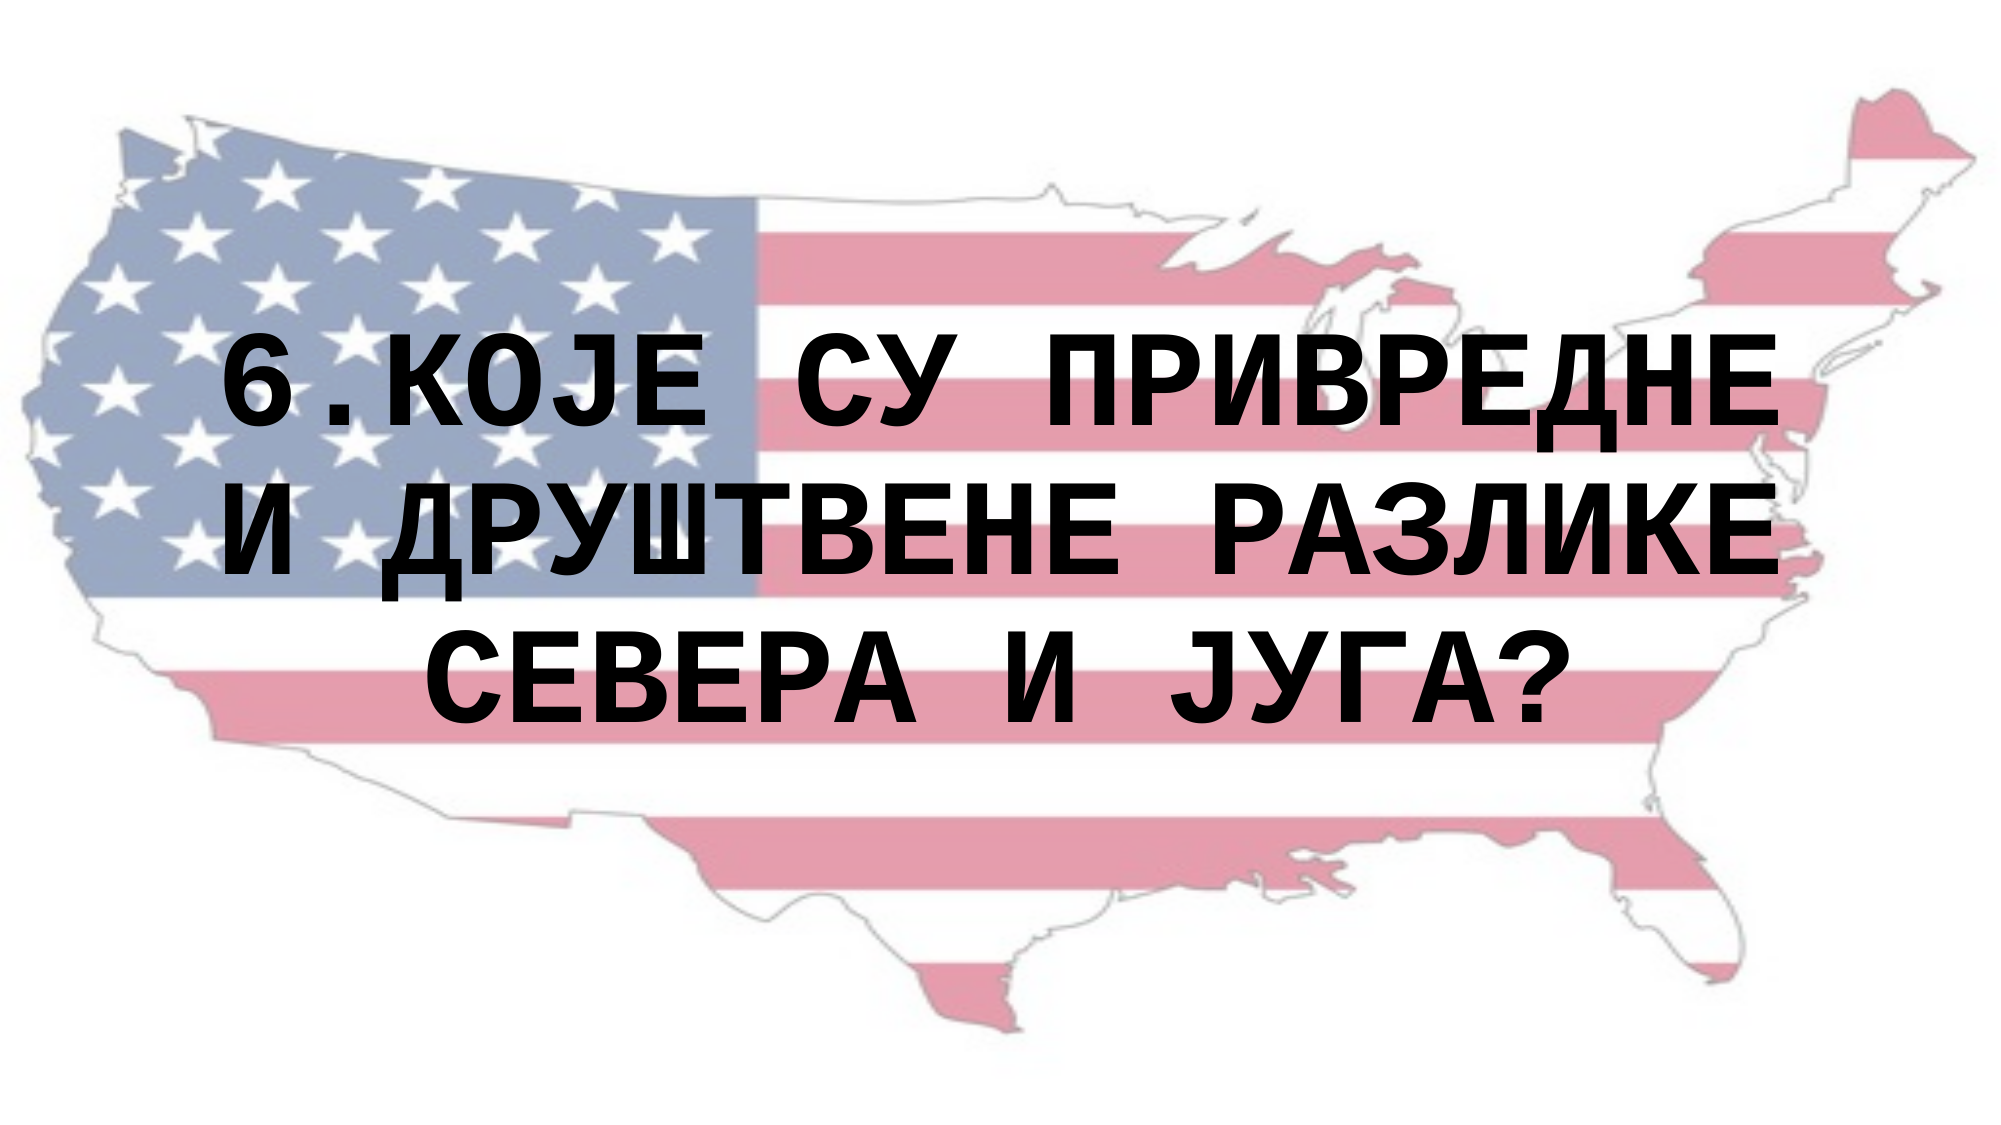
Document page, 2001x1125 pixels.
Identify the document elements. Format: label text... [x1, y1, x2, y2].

list 6.КОЈЕ СУ ПРИВРЕДНЕ И ДРУШТВЕНЕ РАЗЛИКЕ СЕВЕРА И ЈУГА? [137, 299, 1863, 1014]
